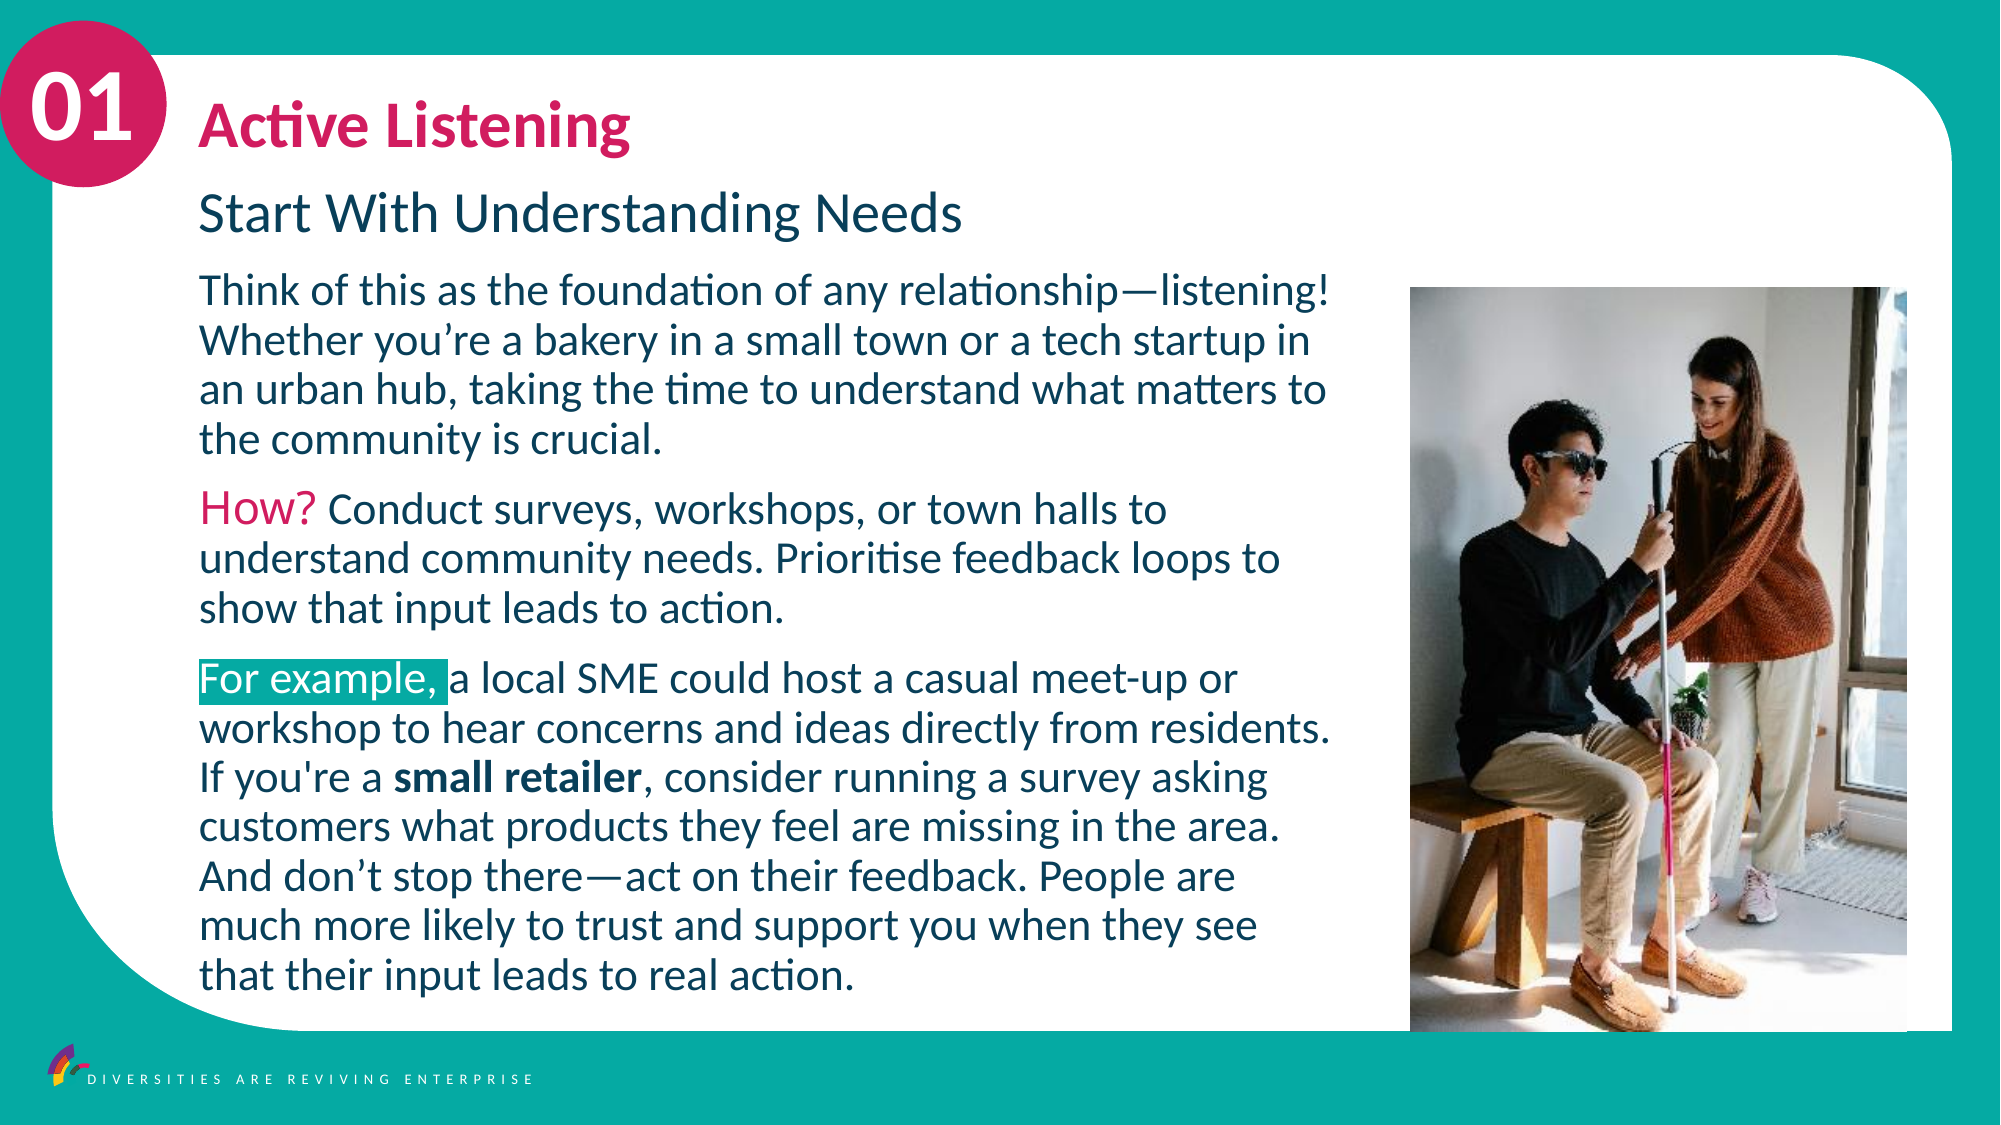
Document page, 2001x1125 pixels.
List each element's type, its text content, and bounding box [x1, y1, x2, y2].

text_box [0, 20, 167, 188]
list Active Listening Start With Understanding Needs Think of this as the foundation of any relationship—listening! Whether you’re a bakery in a small town or a tech startup in an urban hub, taking the time to understand what matters to the community is crucial. How? Conduct surveys, workshops, or town halls to understand community needs. Prioritise feedback loops to show that input leads to action. For example, a local SME could host a casual meet-up or workshop to hear concerns and ideas directly from residents. If you're a small retailer, consider running a survey asking customers what products they feel are missing in the area. And don’t stop there—act on their feedback. People are much more likely to trust and support you when they see that their input leads to real action. [184, 82, 1357, 714]
picture [1410, 287, 1907, 1032]
